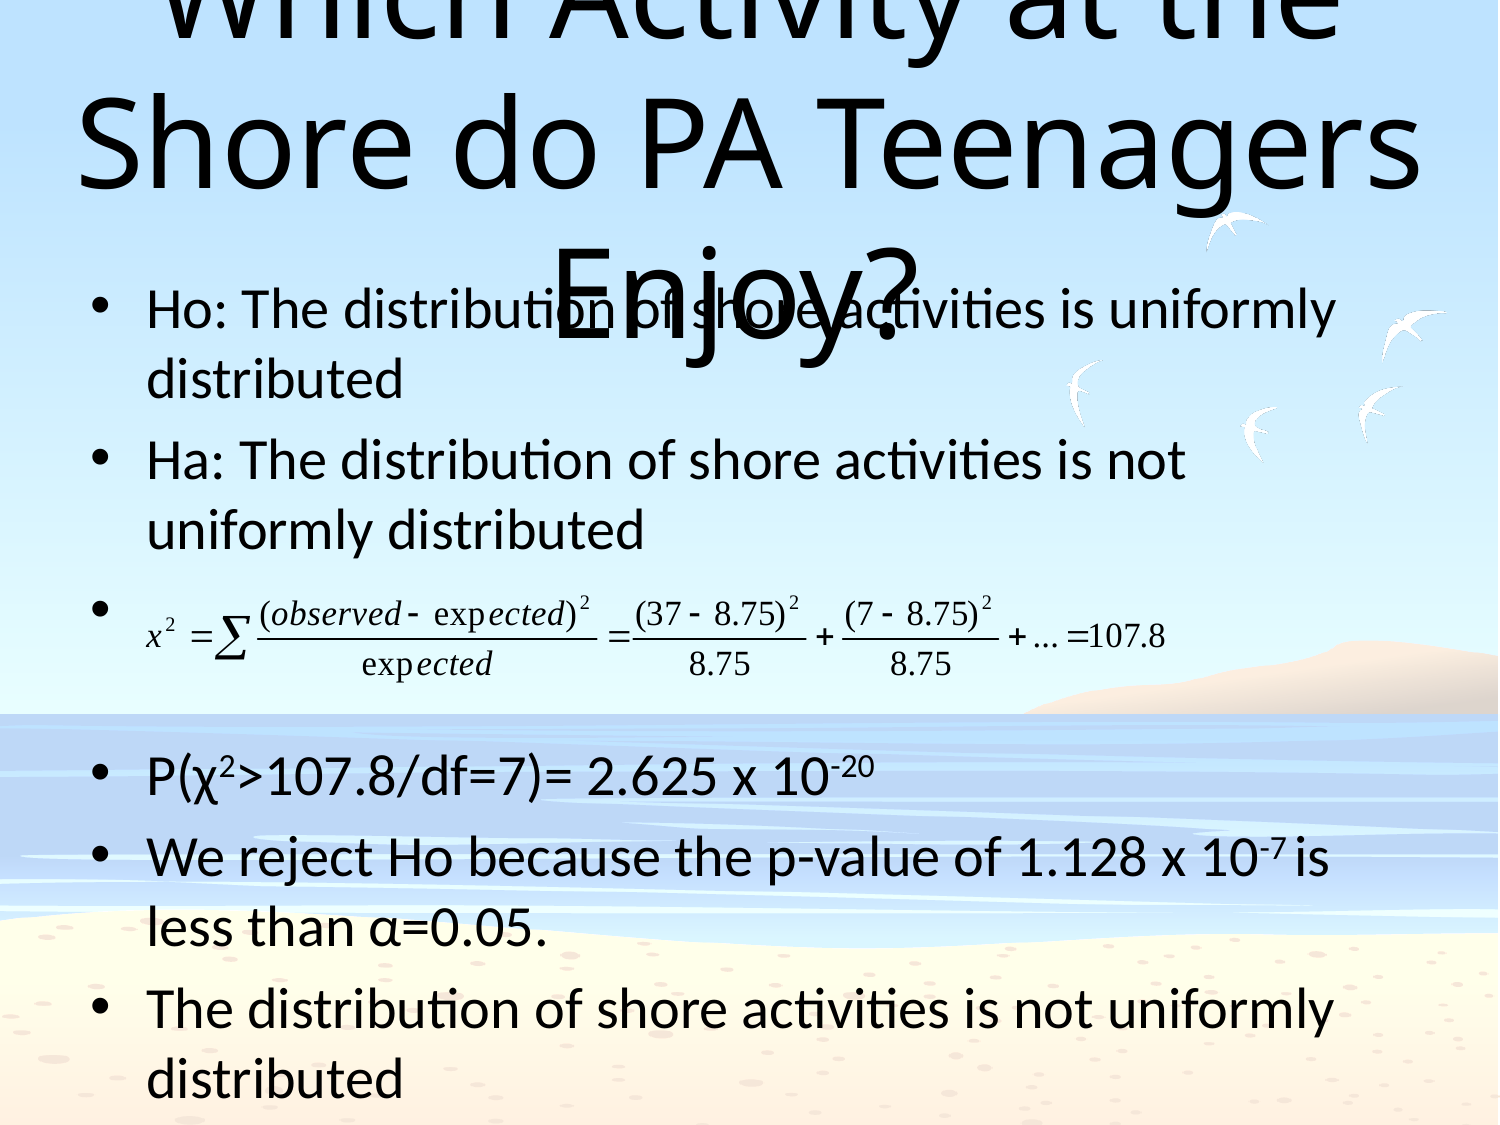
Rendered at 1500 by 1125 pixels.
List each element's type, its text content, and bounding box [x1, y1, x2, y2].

picture [1066, 233, 1447, 463]
list Ho: The distribution of shore activities is uniformly distributed Ha: The distribution of shore activities is not uniformly distributed P(χ2>107.8/df=7)= 2.625 x 10-20 We reject Ho because the p-value of 1.128 x 10-7 is less than α=0.05. The distribution of shore activities is not uniformly distributed [74, 262, 1426, 1118]
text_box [139, 585, 1173, 693]
title Which Activity at the Shore do PA Teenagers Enjoy? [0, 44, 1500, 233]
